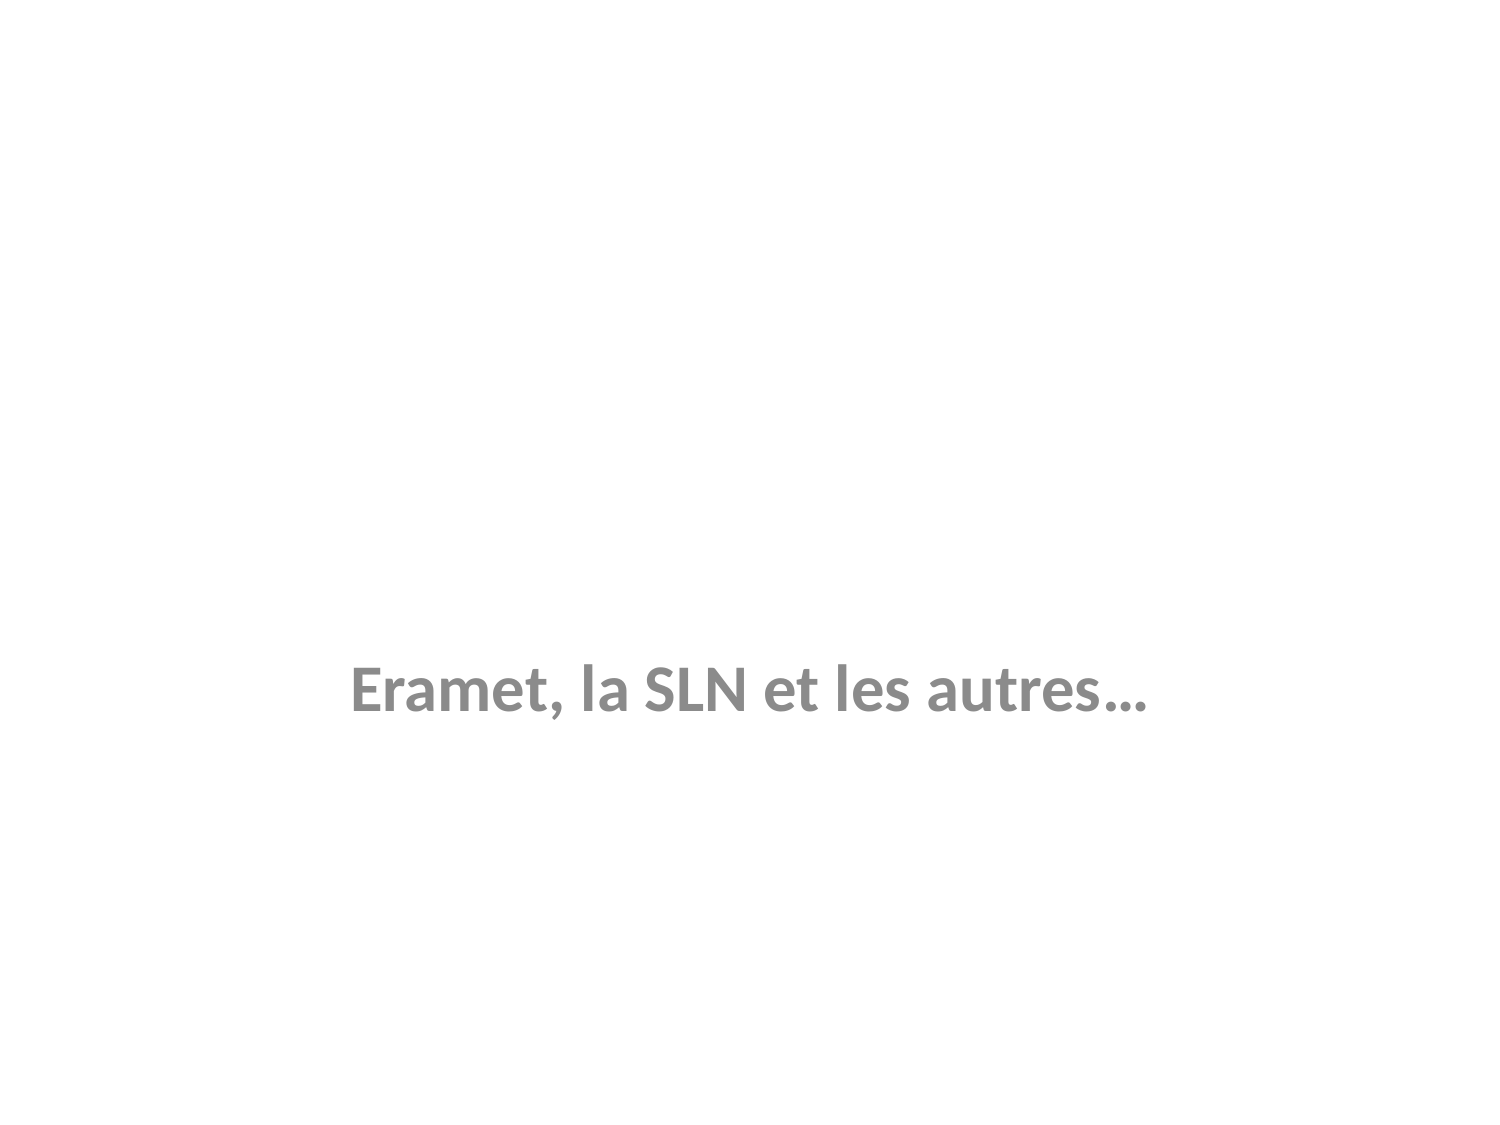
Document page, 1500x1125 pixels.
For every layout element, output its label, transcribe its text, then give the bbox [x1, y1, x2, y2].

subtitle Eramet, la SLN et les autres… [225, 637, 1275, 925]
